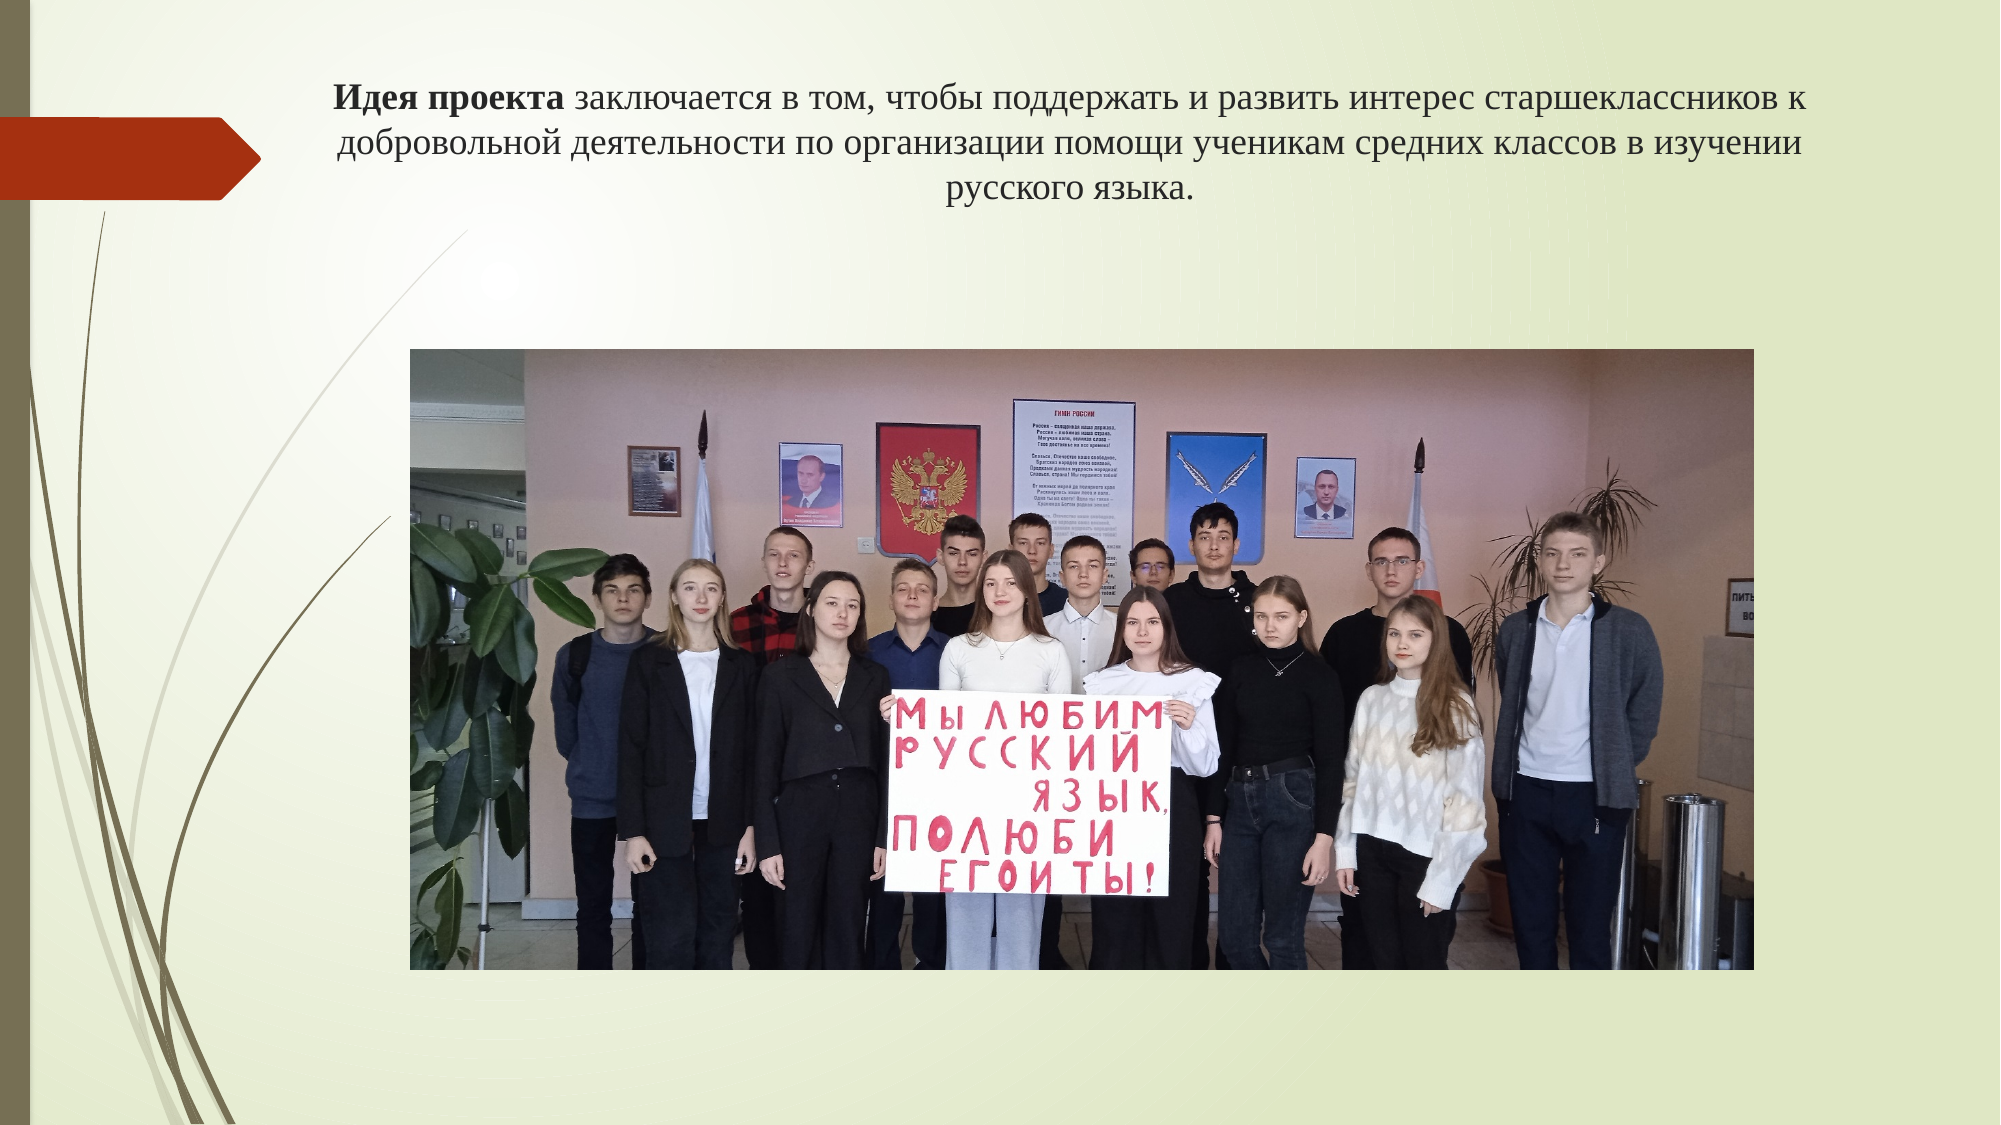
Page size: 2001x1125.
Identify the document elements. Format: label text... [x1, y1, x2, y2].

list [410, 349, 1754, 971]
title Идея проекта заключается в том, чтобы поддержать и развить интерес старшеклассников к добровольной деятельности по организации помощи ученикам средних классов в изучении русского языка. [253, 64, 1888, 288]
